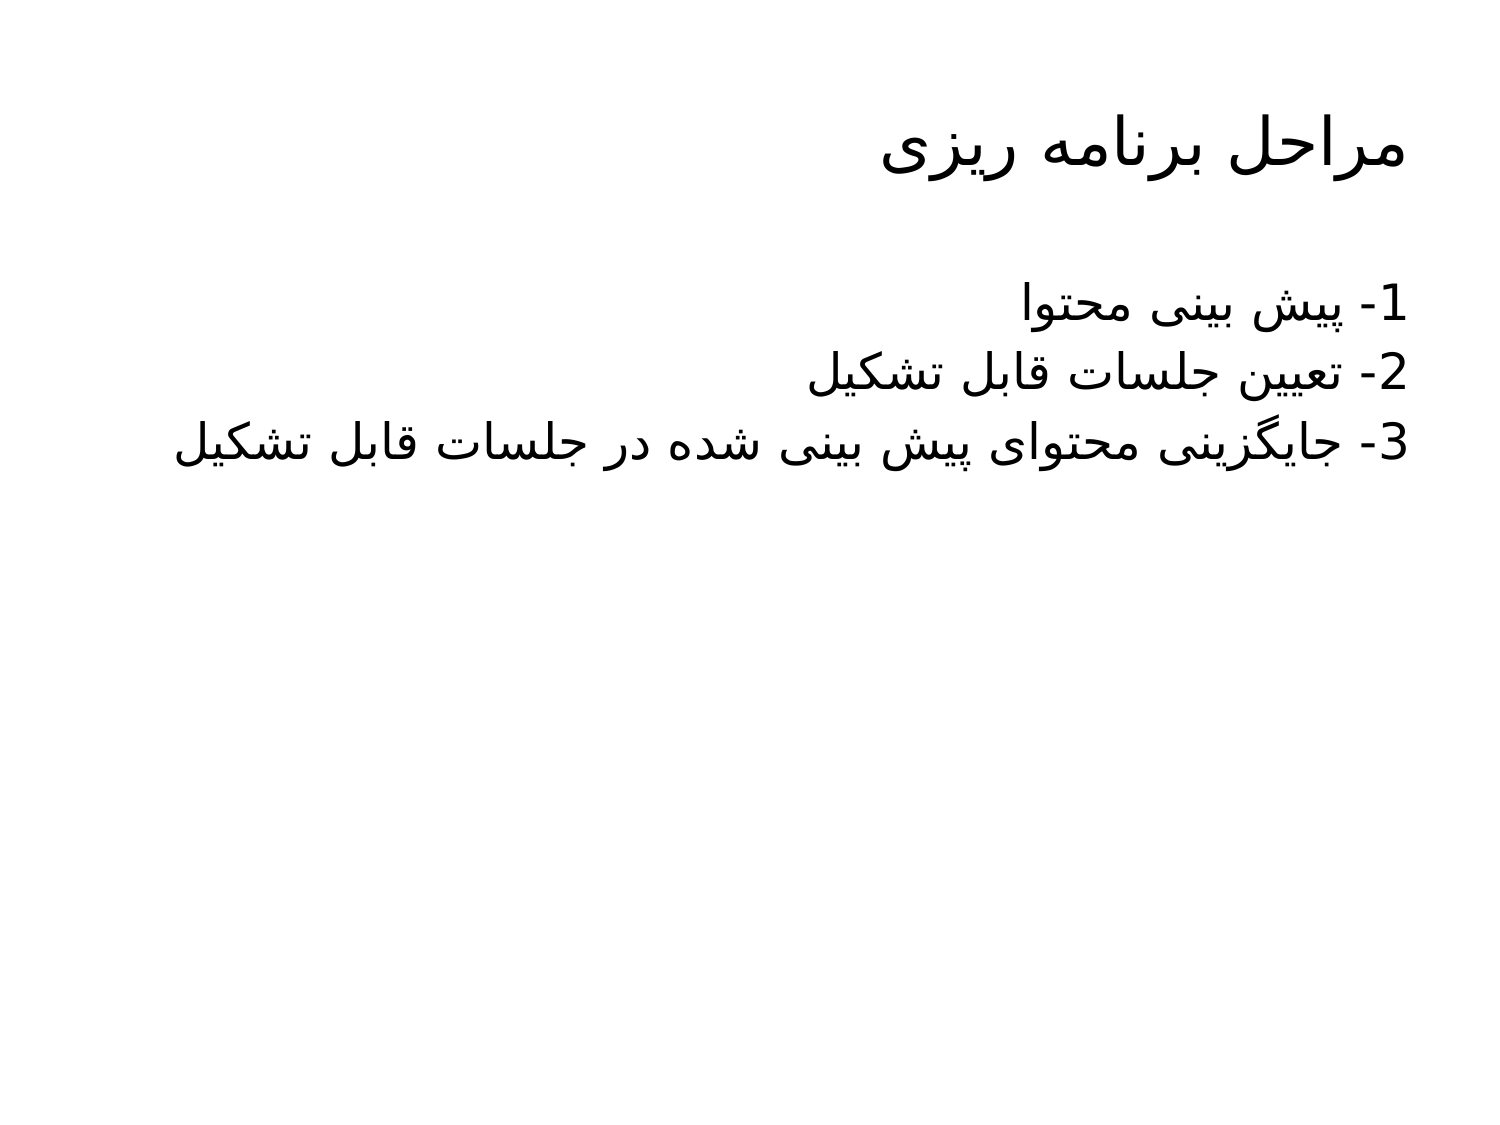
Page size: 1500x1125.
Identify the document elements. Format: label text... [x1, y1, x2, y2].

list 1- پیش بینی محتوا 2- تعیین جلسات قابل تشکیل 3- جایگزینی محتوای پیش بینی شده در جلسات قابل تشکیل [75, 262, 1425, 1005]
title مراحل برنامه ریزی [75, 45, 1425, 233]
